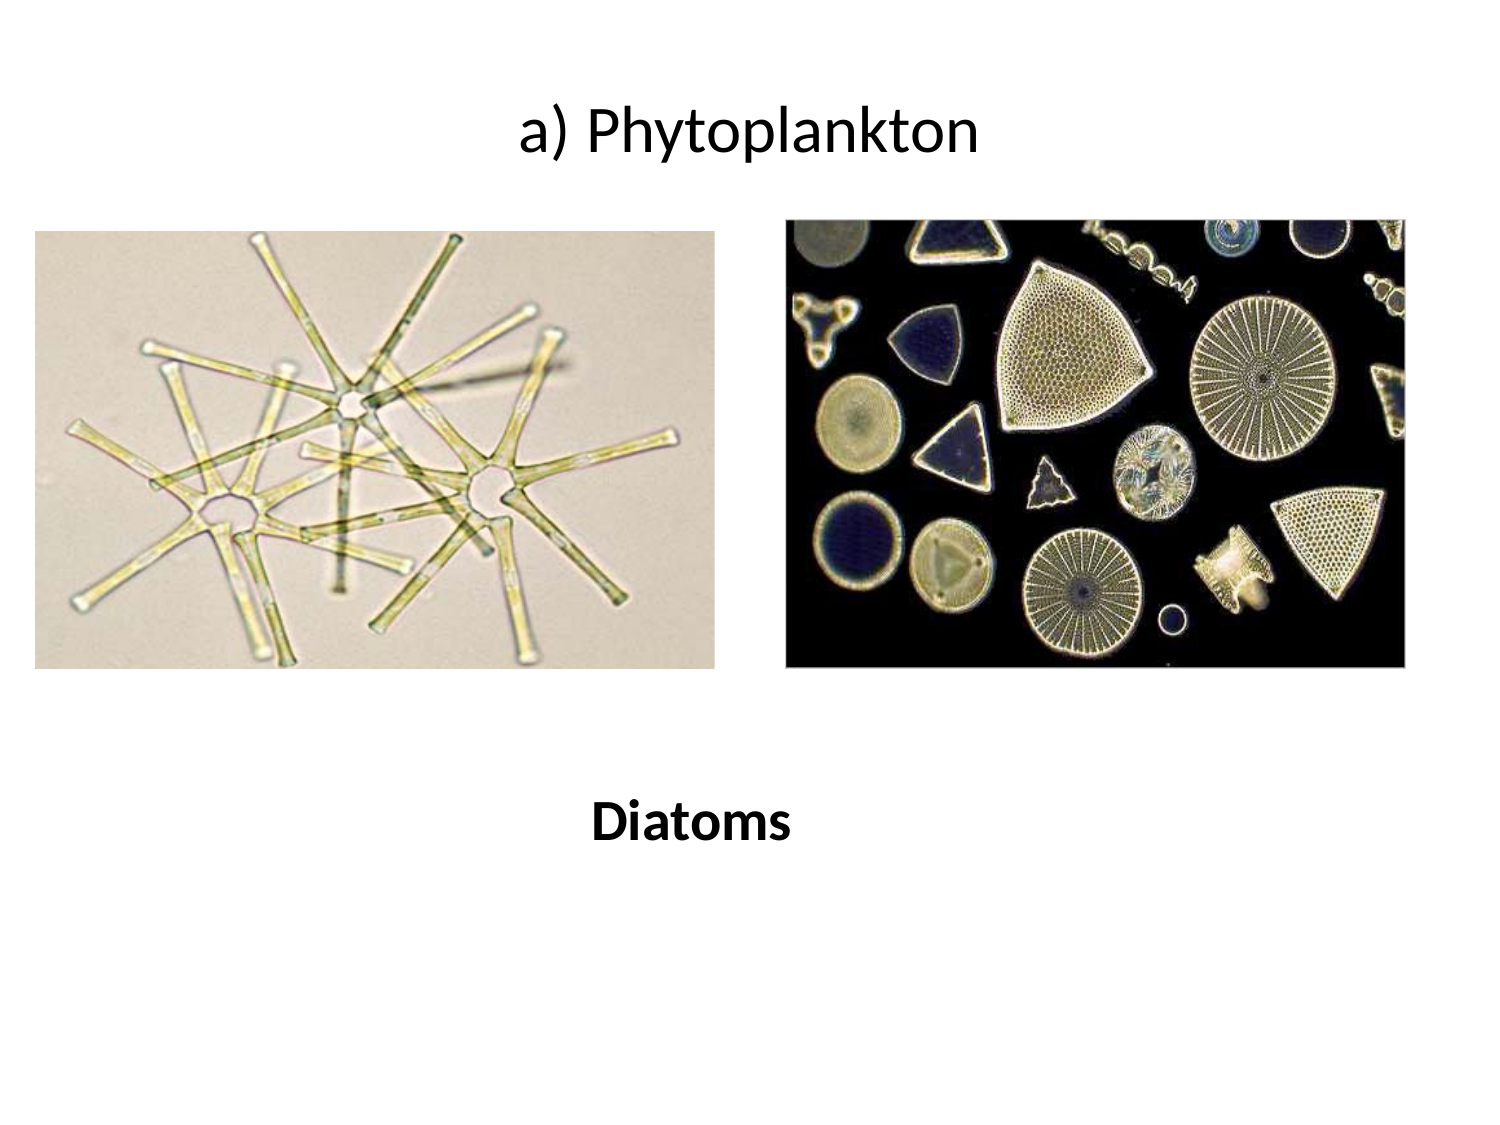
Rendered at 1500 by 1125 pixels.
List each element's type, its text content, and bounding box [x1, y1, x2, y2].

text_box [88, 78, 750, 220]
text_box Diatoms [374, 775, 1022, 860]
picture [34, 231, 715, 670]
text_box a) Phytoplankton [436, 78, 1063, 219]
picture [785, 219, 1406, 670]
